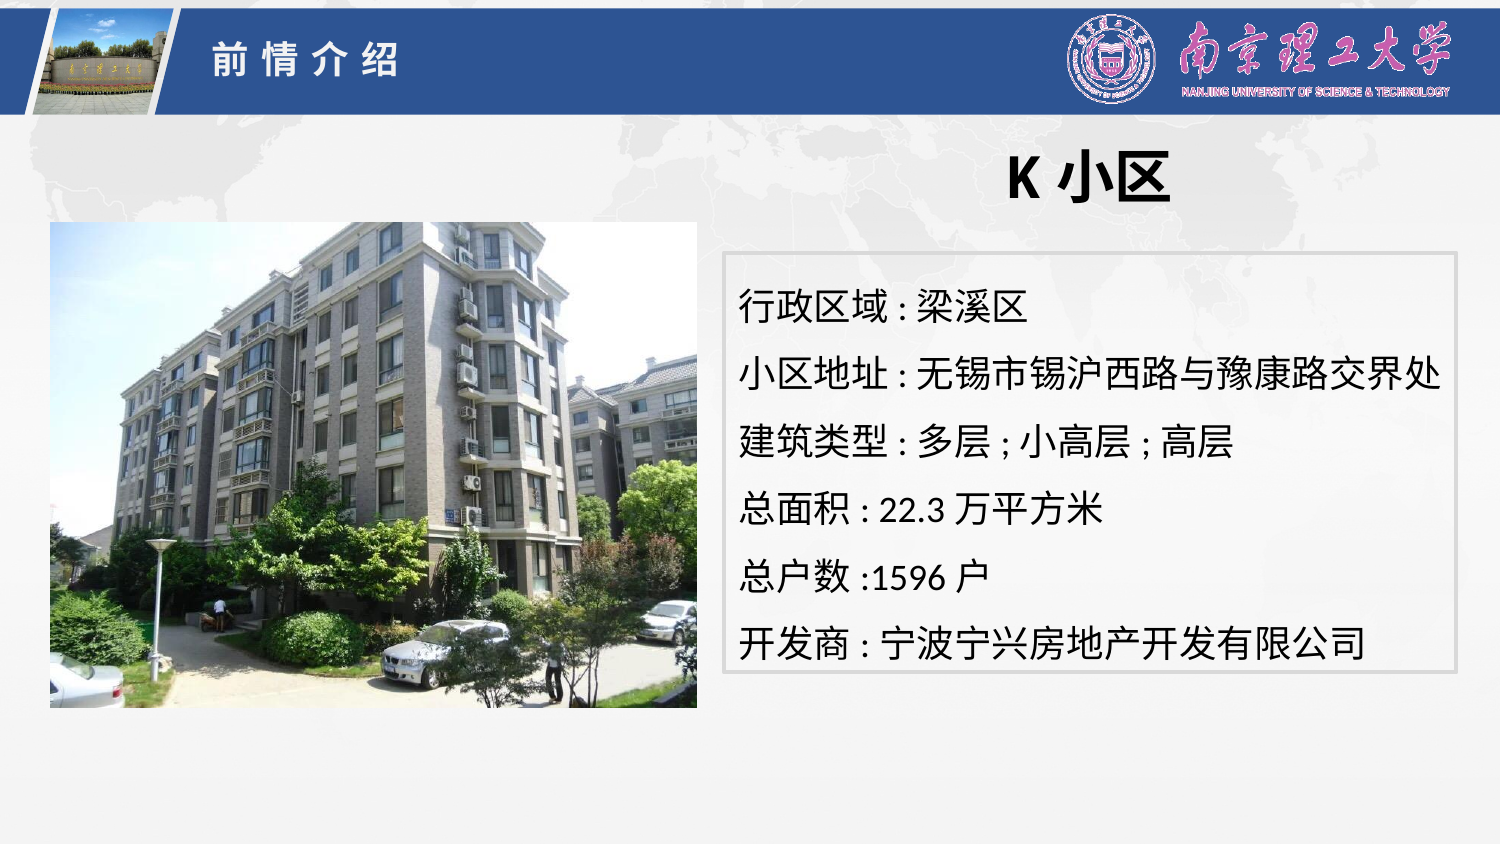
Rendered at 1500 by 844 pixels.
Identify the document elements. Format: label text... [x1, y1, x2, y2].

text_box 前情介绍 [196, 28, 904, 89]
text_box [178, 6, 1500, 117]
text_box 行政区域:梁溪区 小区地址:无锡市锡沪西路与豫康路交界处 建筑类型:多层;小高层;高层 总面积: 22.3万平方米 总户数:1596户 开发商:宁波宁兴房地产开发有限公司 [722, 251, 1458, 674]
text_box K小区 [991, 131, 1190, 219]
picture [0, 0, 1500, 844]
picture [1064, 13, 1452, 105]
text_box [0, 6, 33, 117]
